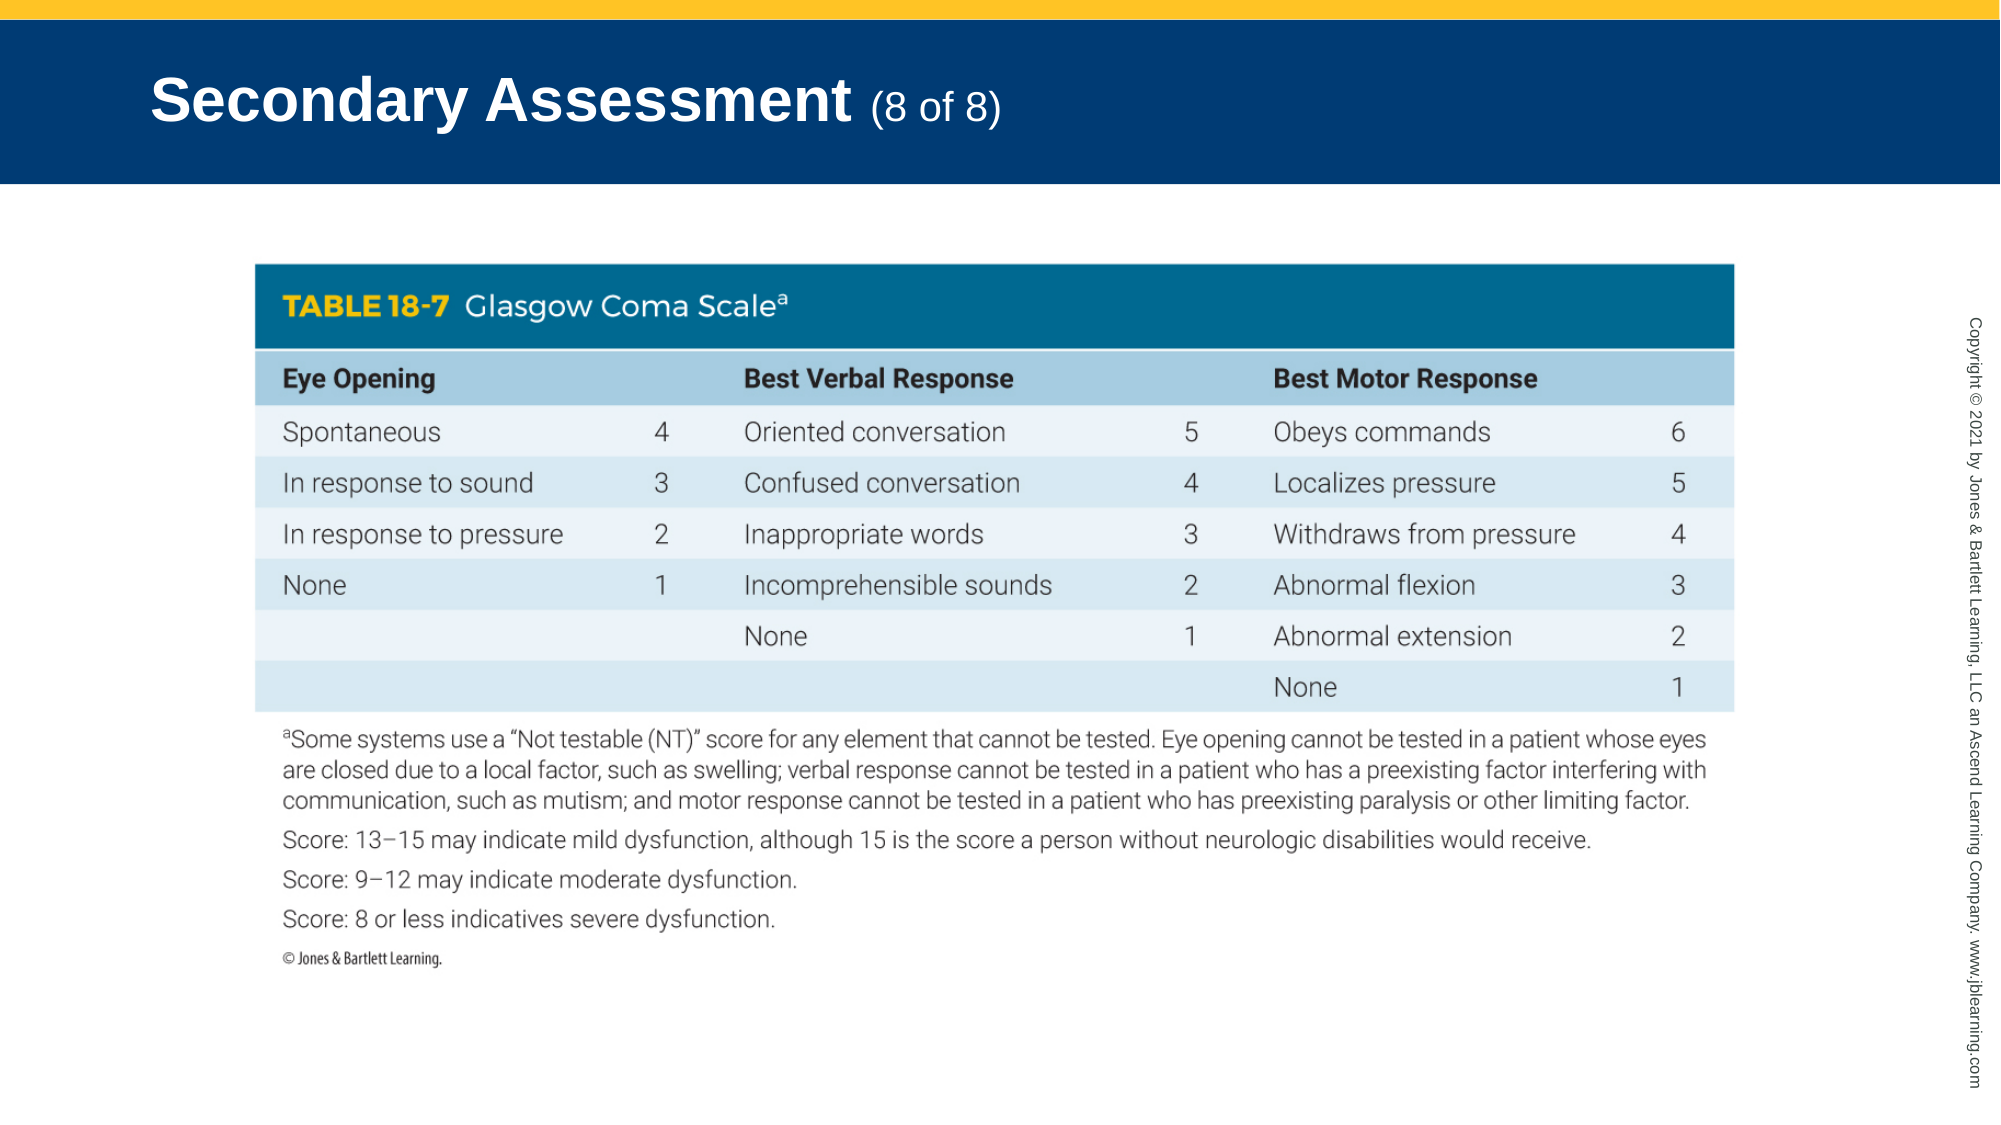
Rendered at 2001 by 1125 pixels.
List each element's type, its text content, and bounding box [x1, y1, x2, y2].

title Secondary Assessment (8 of 8) [0, 19, 2000, 185]
picture [243, 256, 1744, 982]
